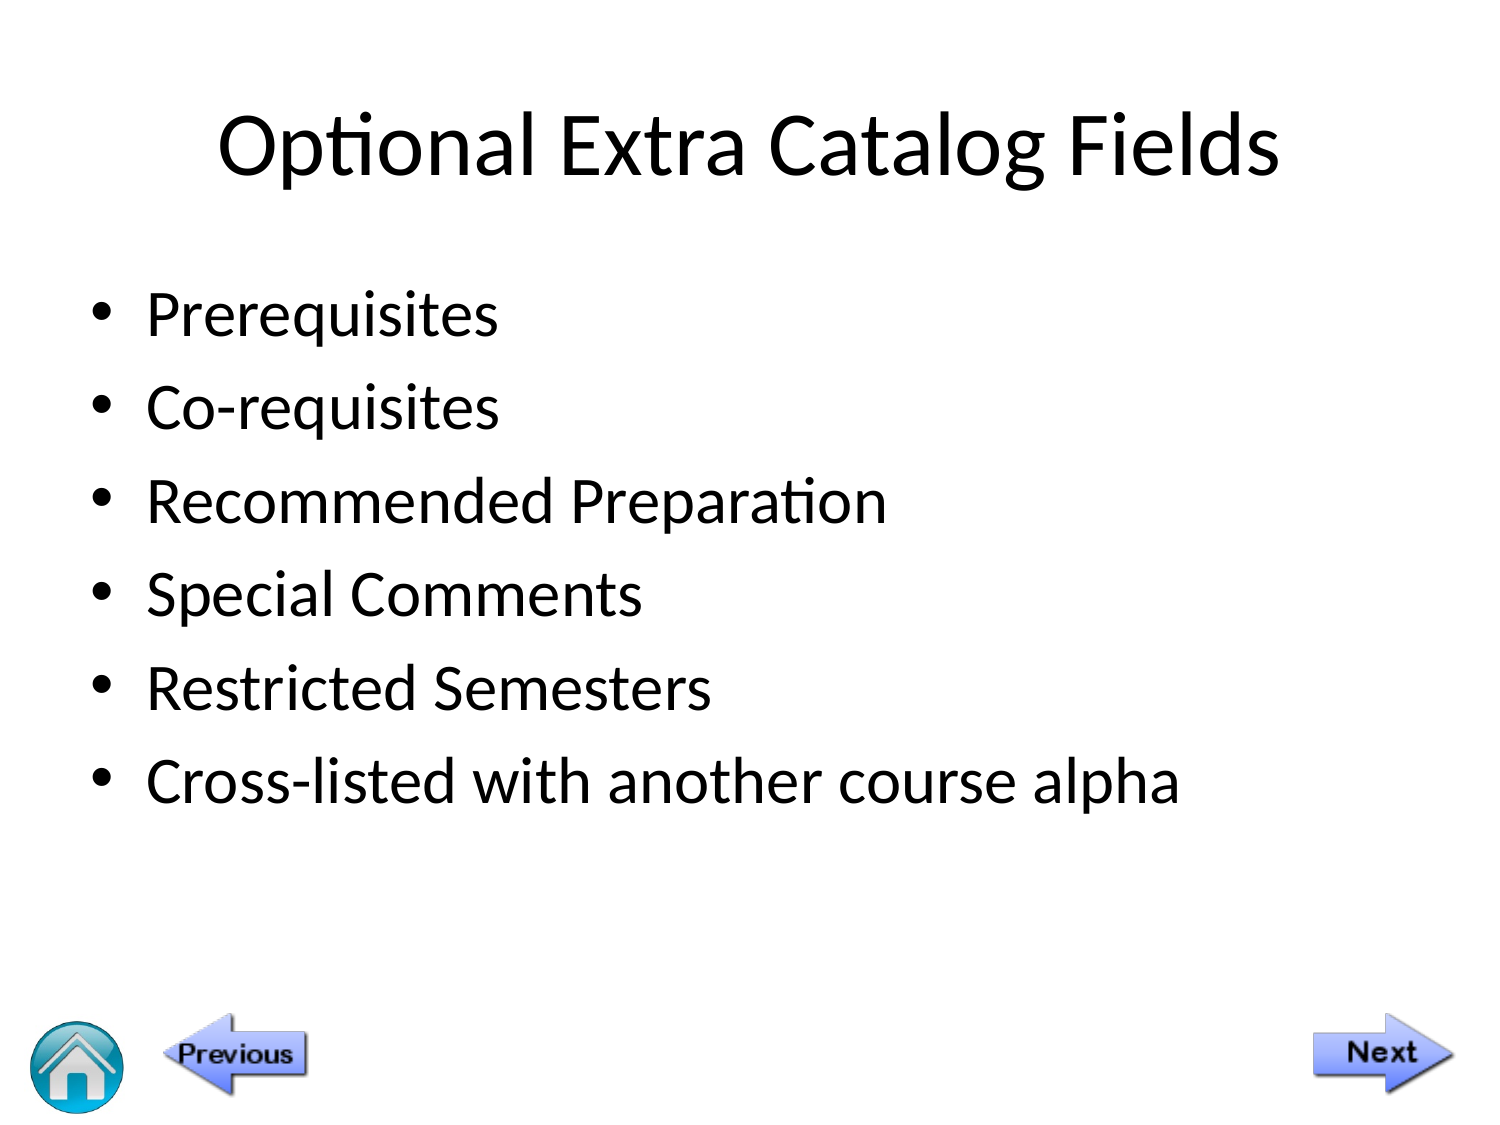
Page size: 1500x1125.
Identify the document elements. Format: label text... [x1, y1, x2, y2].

picture [1312, 1012, 1460, 1100]
list Prerequisites Co-requisites Recommended Preparation Special Comments Restricted Semesters Cross-listed with another course alpha [75, 262, 1425, 1005]
title Optional Extra Catalog Fields [75, 45, 1425, 233]
picture [162, 1012, 313, 1102]
picture [24, 1014, 129, 1118]
